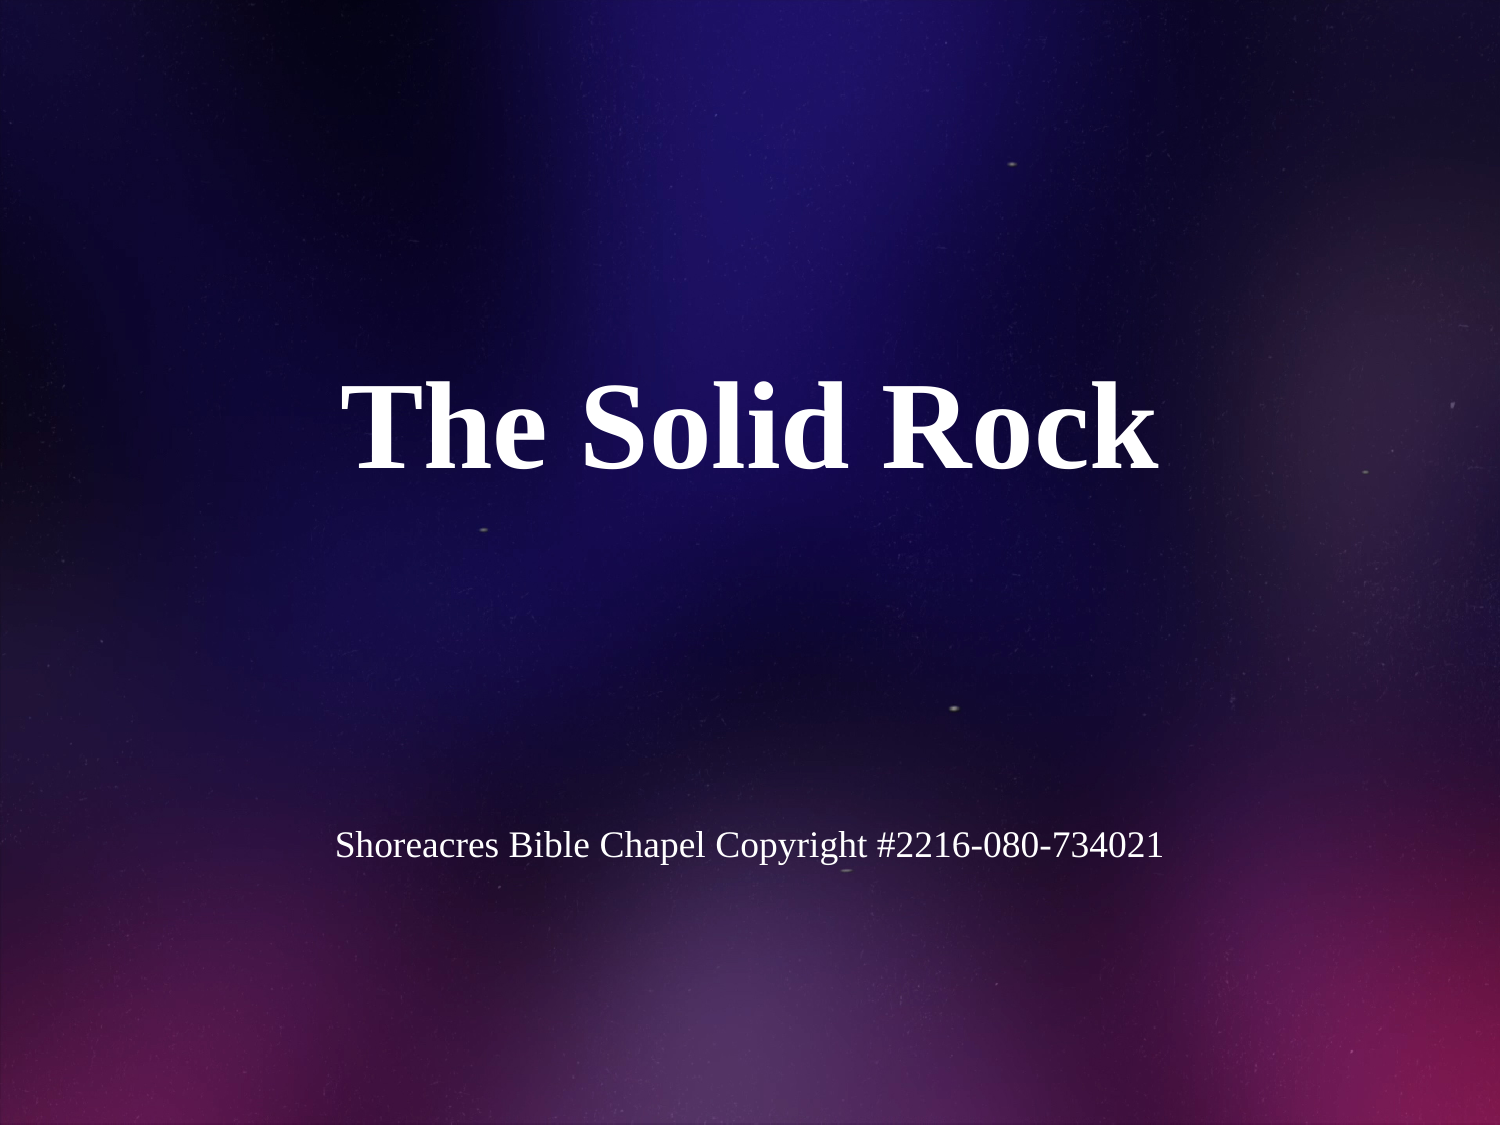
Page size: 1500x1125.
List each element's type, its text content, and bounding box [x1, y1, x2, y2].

picture [0, 0, 1500, 1125]
subtitle Shoreacres Bible Chapel Copyright #2216-080-734021 [225, 812, 1275, 1100]
title The Solid Rock [112, 474, 1388, 663]
